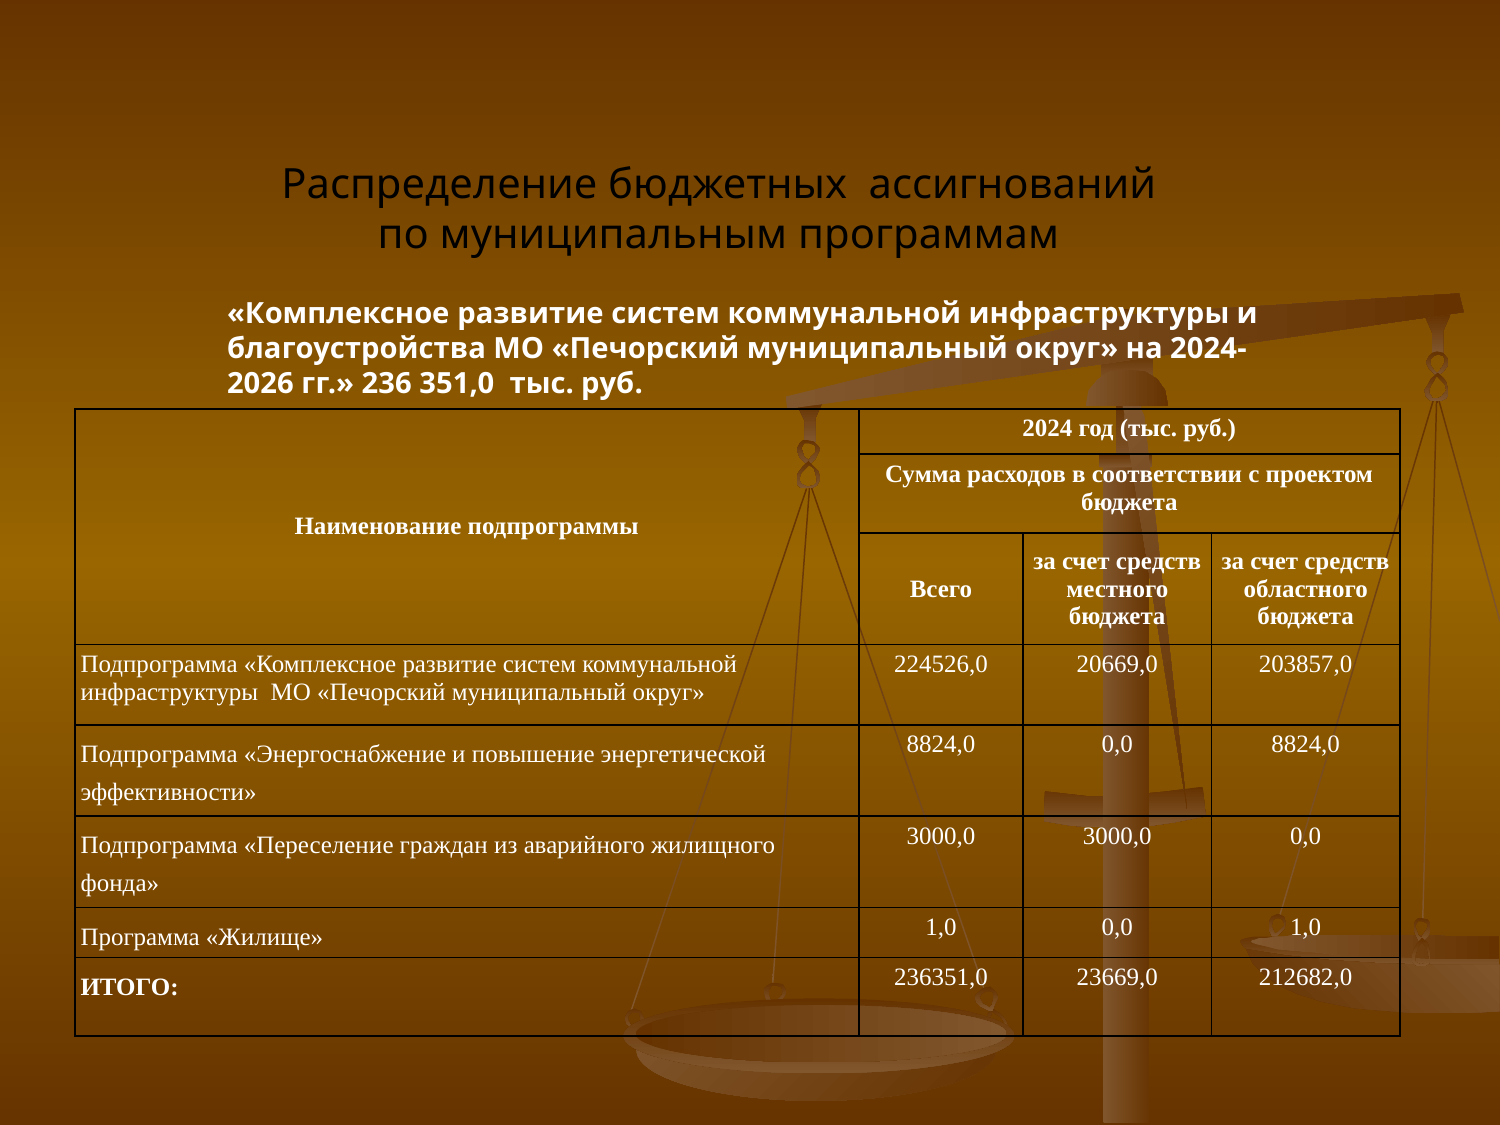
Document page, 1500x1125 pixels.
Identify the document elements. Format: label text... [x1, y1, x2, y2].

table_cell Сумма расходов в соответствии с проектом бюджета [860, 455, 1399, 532]
table_cell 203857,0 [1212, 645, 1399, 724]
table_header 2024 год (тыс. руб.) [860, 410, 1399, 453]
table_cell Всего [860, 534, 1022, 644]
table_cell 8824,0 [860, 726, 1022, 815]
table_cell ИТОГО: [76, 958, 858, 1035]
table_cell 0,0 [1212, 817, 1399, 907]
table_cell 3000,0 [1024, 817, 1211, 907]
table_cell за счет средств областного бюджета [1212, 534, 1399, 644]
table_cell Программа «Жилище» [76, 908, 858, 957]
table_cell Подпрограмма «Комплексное развитие систем коммунальной инфраструктуры МО «Печорский муниципальный округ» [76, 645, 858, 724]
table_cell за счет средств местного бюджета [1024, 534, 1211, 644]
table_cell 3000,0 [860, 817, 1022, 907]
table_cell Подпрограмма «Переселение граждан из аварийного жилищного фонда» [76, 817, 858, 907]
table_cell 0,0 [1024, 908, 1211, 957]
text_box Распределение бюджетных ассигнований по муниципальным программам [237, 149, 1200, 265]
table_cell 20669,0 [1024, 645, 1211, 724]
table_cell 212682,0 [1212, 958, 1399, 1035]
table_cell 0,0 [1024, 726, 1211, 815]
table_cell 236351,0 [860, 958, 1022, 1035]
table_cell 1,0 [860, 908, 1022, 957]
table_cell 224526,0 [860, 645, 1022, 724]
table_cell Подпрограмма «Энергоснабжение и повышение энергетической эффективности» [76, 726, 858, 815]
table_cell 8824,0 [1212, 726, 1399, 815]
table_cell 1,0 [1212, 908, 1399, 957]
table_cell 23669,0 [1024, 958, 1211, 1035]
text_box «Комплексное развитие систем коммунальной инфраструктуры и благоустройства МО «Печорский муниципальный округ» на 2024-2026 гг.» 236 351,0 тыс. руб. [212, 287, 1325, 408]
table_header Наименование подпрограммы [76, 410, 858, 644]
